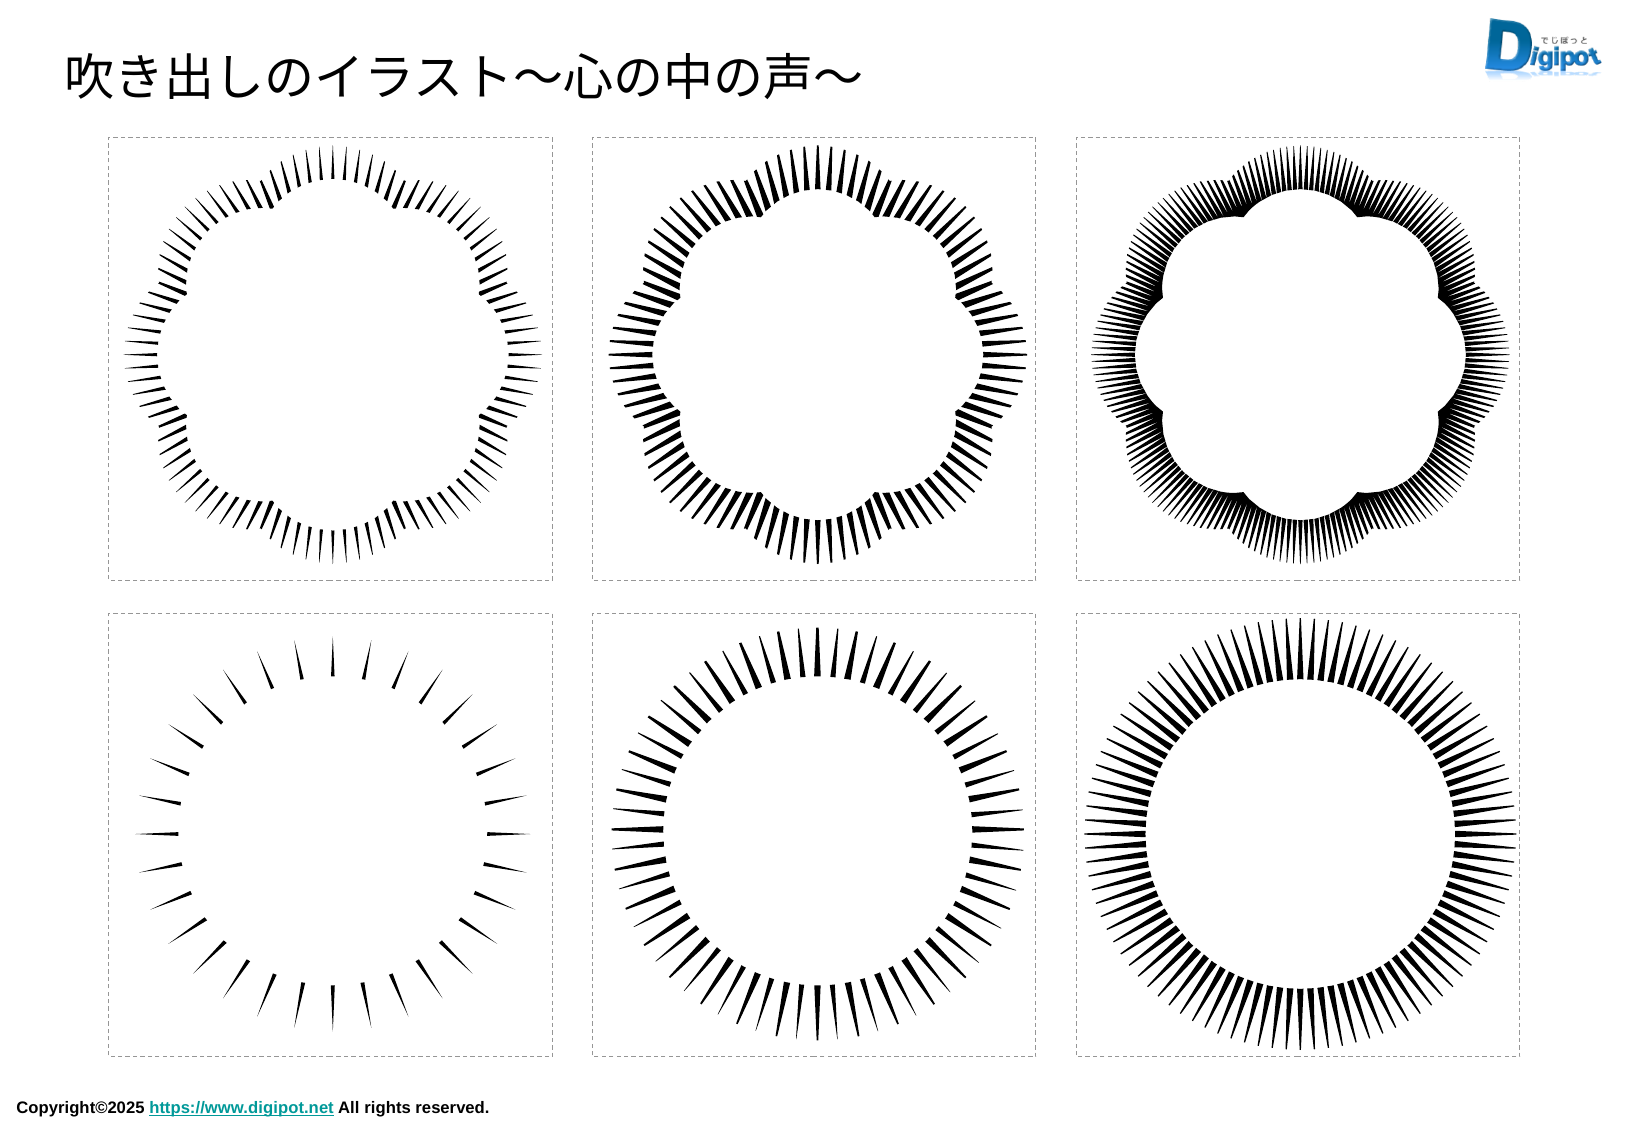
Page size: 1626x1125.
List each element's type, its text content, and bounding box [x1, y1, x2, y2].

text_box 吹き出しのイラスト～心の中の声～ [49, 38, 879, 113]
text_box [1084, 617, 1517, 1051]
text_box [608, 145, 1028, 565]
picture [1485, 18, 1602, 82]
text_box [134, 636, 531, 1032]
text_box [1090, 145, 1510, 565]
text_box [123, 145, 543, 565]
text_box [611, 627, 1025, 1041]
